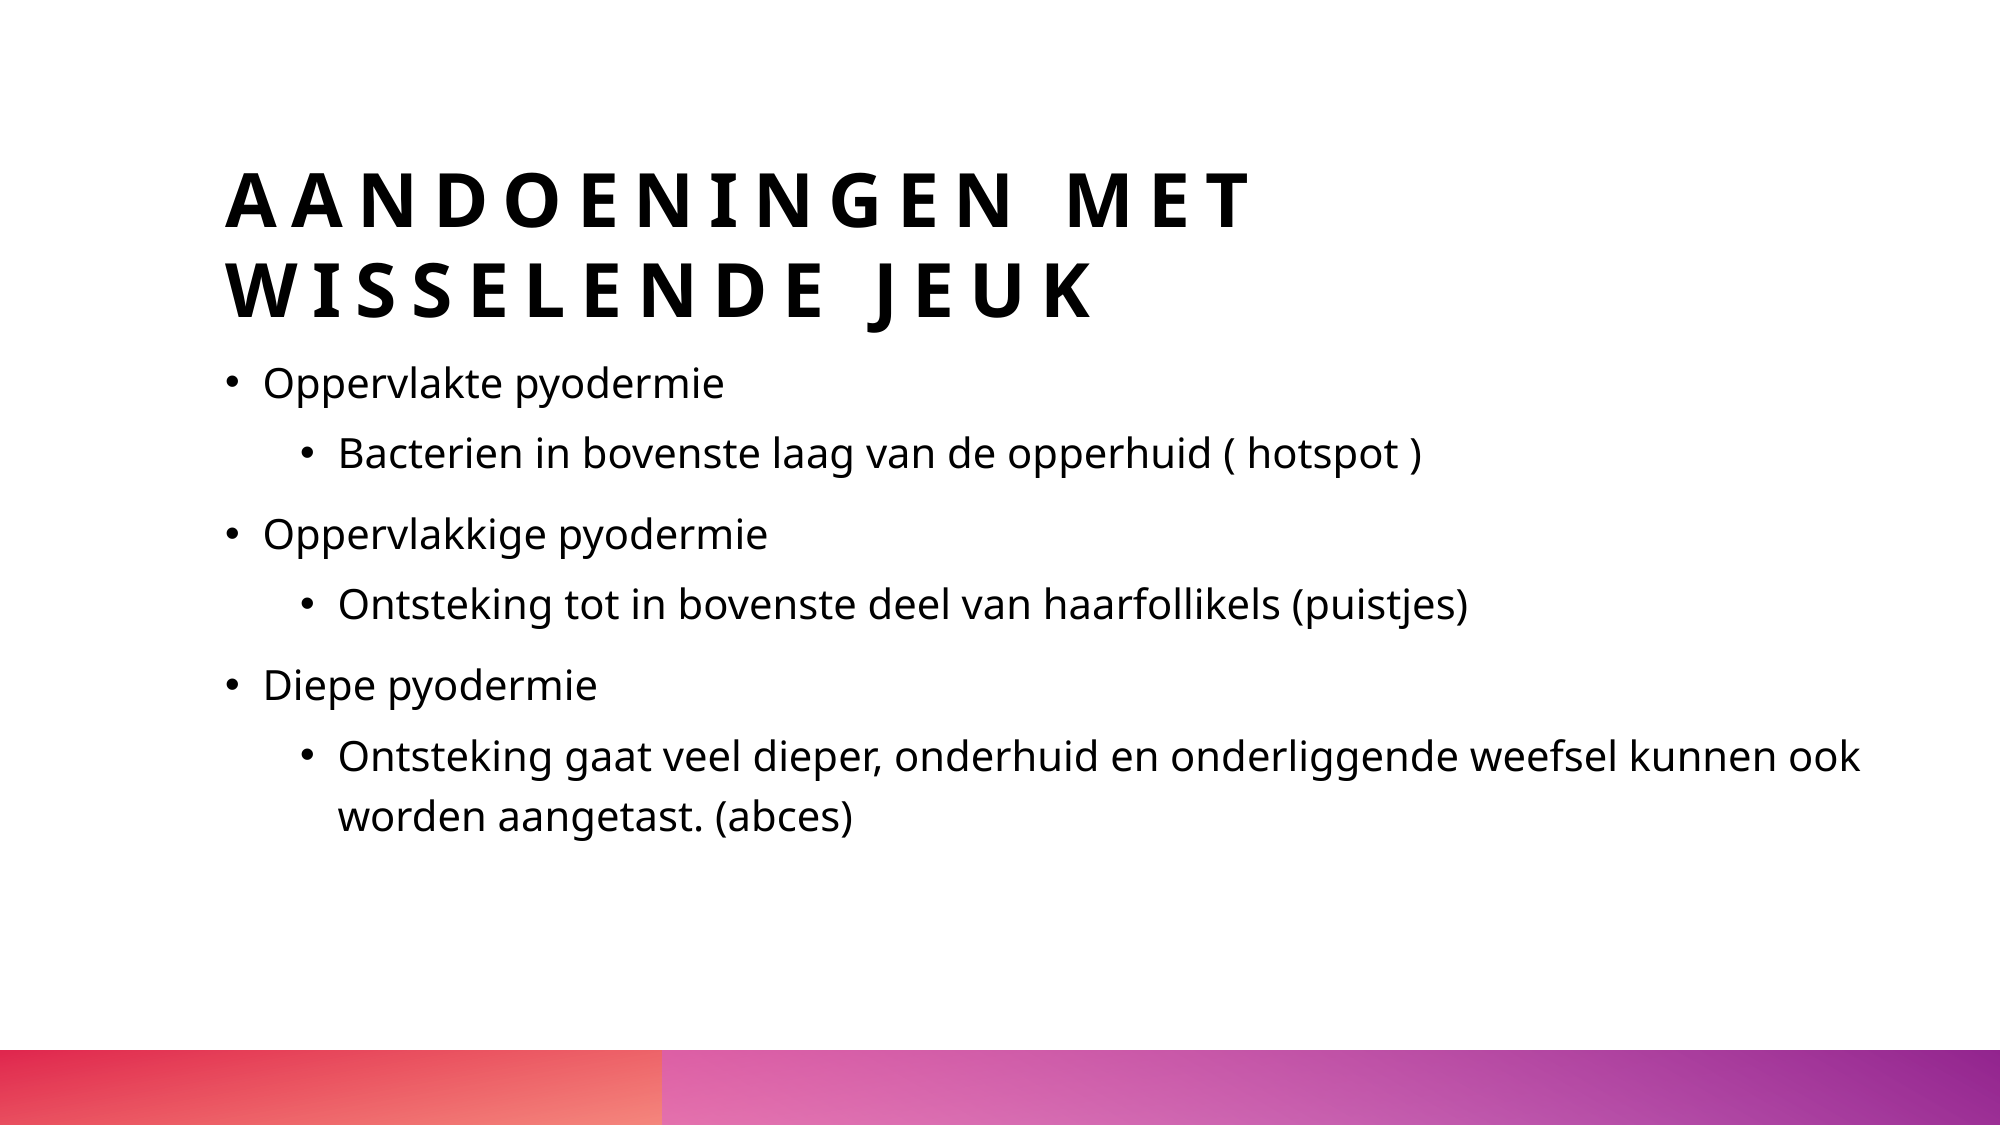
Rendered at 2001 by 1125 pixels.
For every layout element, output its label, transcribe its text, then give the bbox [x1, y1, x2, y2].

title Aandoeningen met wisselende jeuk [225, 130, 1905, 333]
list Oppervlakte pyodermie Bacterien in bovenste laag van de opperhuid ( hotspot ) Oppervlakkige pyodermie Ontsteking tot in bovenste deel van haarfollikels (puistjes) Diepe pyodermie Ontsteking gaat veel dieper, onderhuid en onderliggende weefsel kunnen ook worden aangetast. (abces) [225, 346, 1905, 996]
